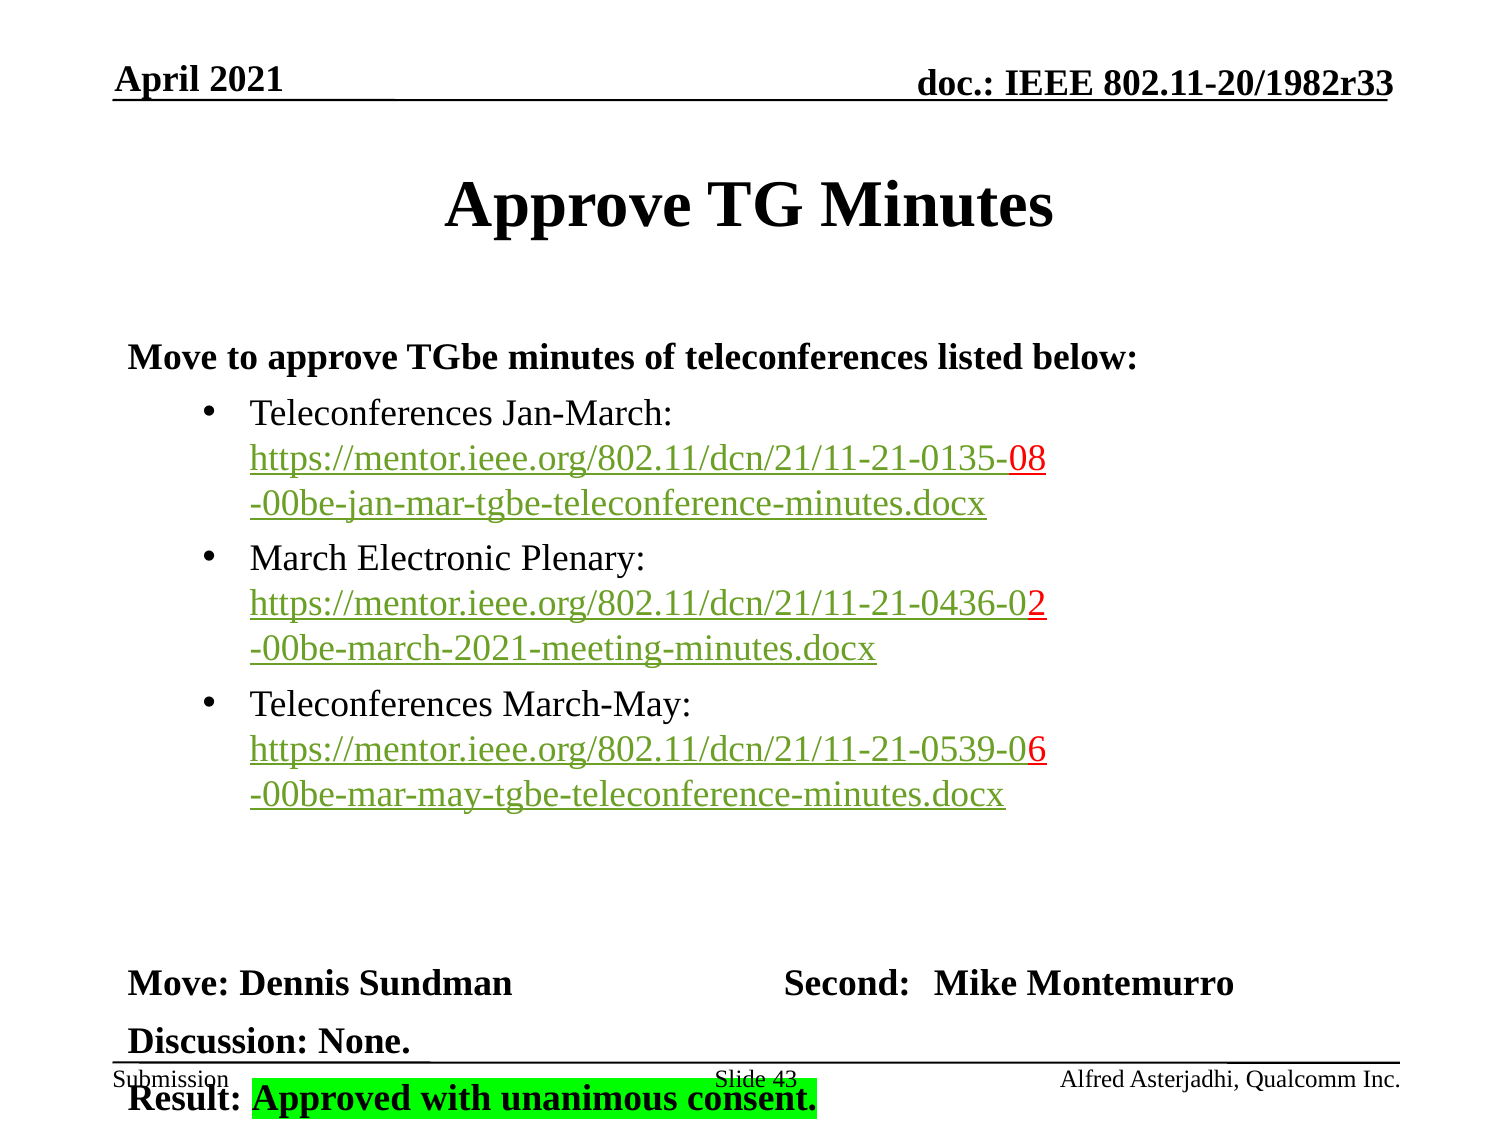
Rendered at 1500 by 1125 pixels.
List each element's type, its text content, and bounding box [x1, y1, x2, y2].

title Approve TG Minutes [112, 112, 1388, 288]
list Move to approve TGbe minutes of teleconferences listed below: Teleconferences Jan-March: https://mentor.ieee.org/802.11/dcn/21/11-21-0135-08-00be-jan-mar-tgbe-teleconference-minutes.docx March Electronic Plenary: https://mentor.ieee.org/802.11/dcn/21/11-21-0436-02-00be-march-2021-meeting-minutes.docx Teleconferences March-May: https://mentor.ieee.org/802.11/dcn/21/11-21-0539-06-00be-mar-may-tgbe-teleconference-minutes.docx Move: Dennis Sundman Second: Mike Montemurro Discussion: None. Result: Approved with unanimous consent. [112, 324, 1388, 1000]
slide_number Slide 43 [712, 1061, 800, 1123]
footer Alfred Asterjadhi, Qualcomm Inc. [878, 1061, 1402, 1093]
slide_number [114, 54, 423, 100]
